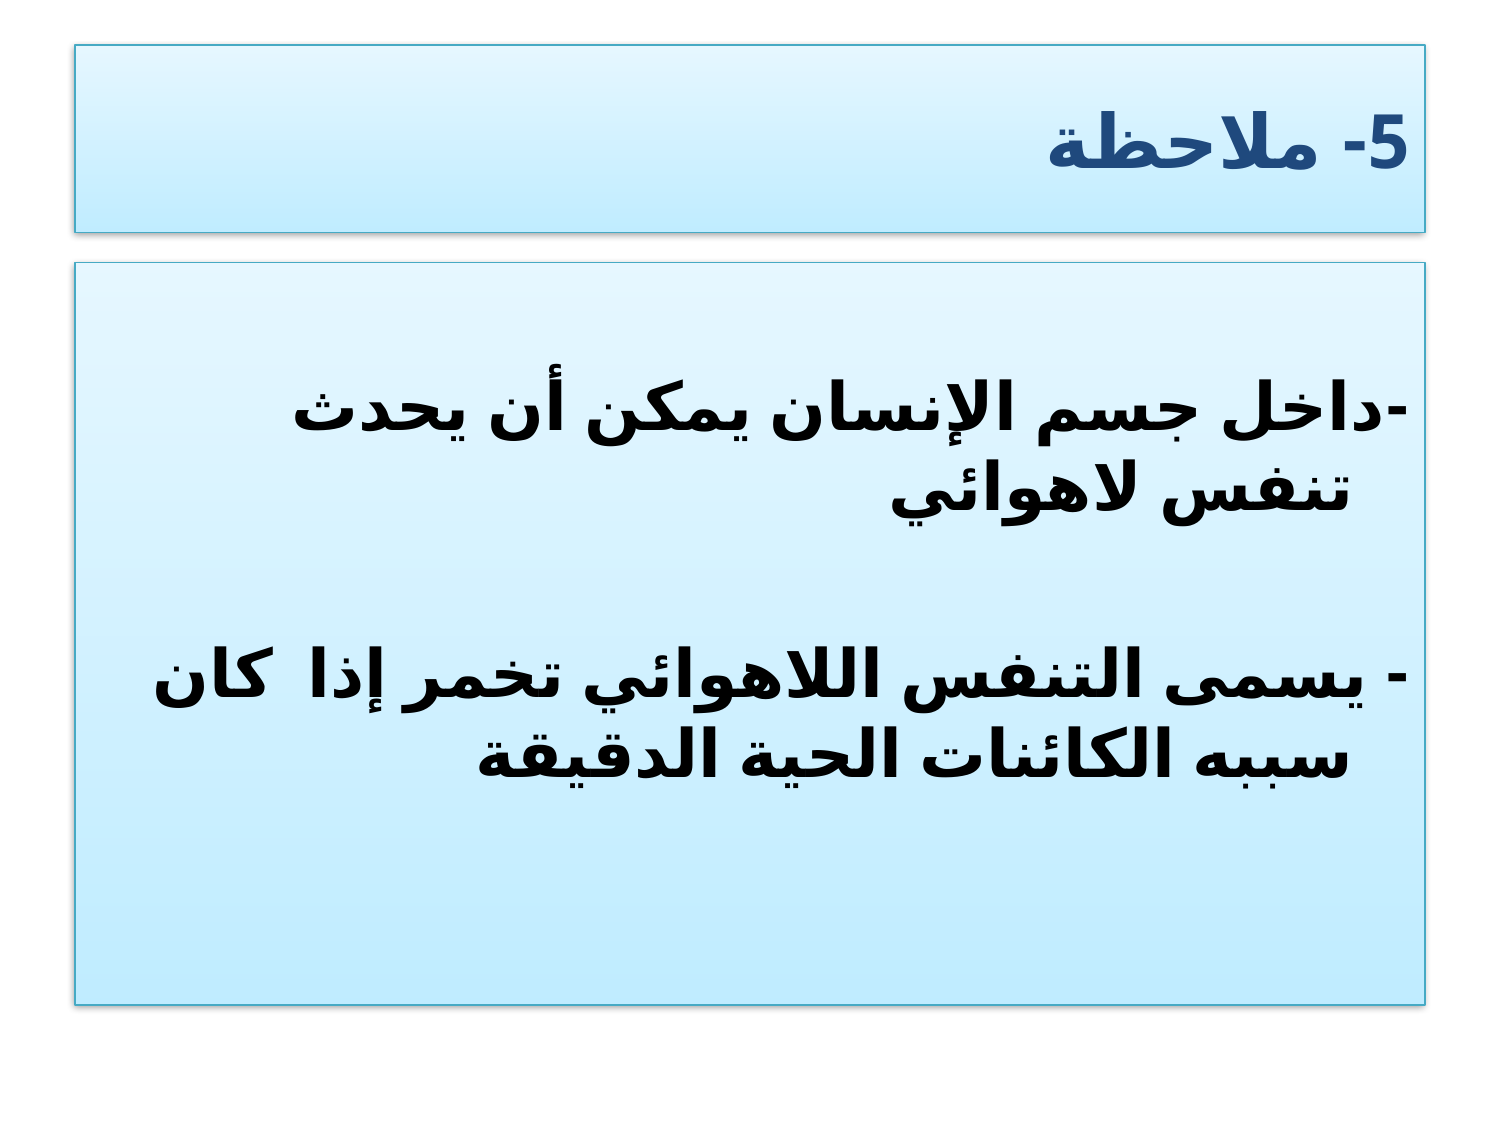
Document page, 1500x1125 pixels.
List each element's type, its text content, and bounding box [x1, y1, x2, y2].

title 5- ملاحظة [74, 44, 1426, 233]
list -داخل جسم الإنسان يمكن أن يحدث تنفس لاهوائي - يسمى التنفس اللاهوائي تخمر إذا كان سببه الكائنات الحية الدقيقة [74, 262, 1426, 1006]
